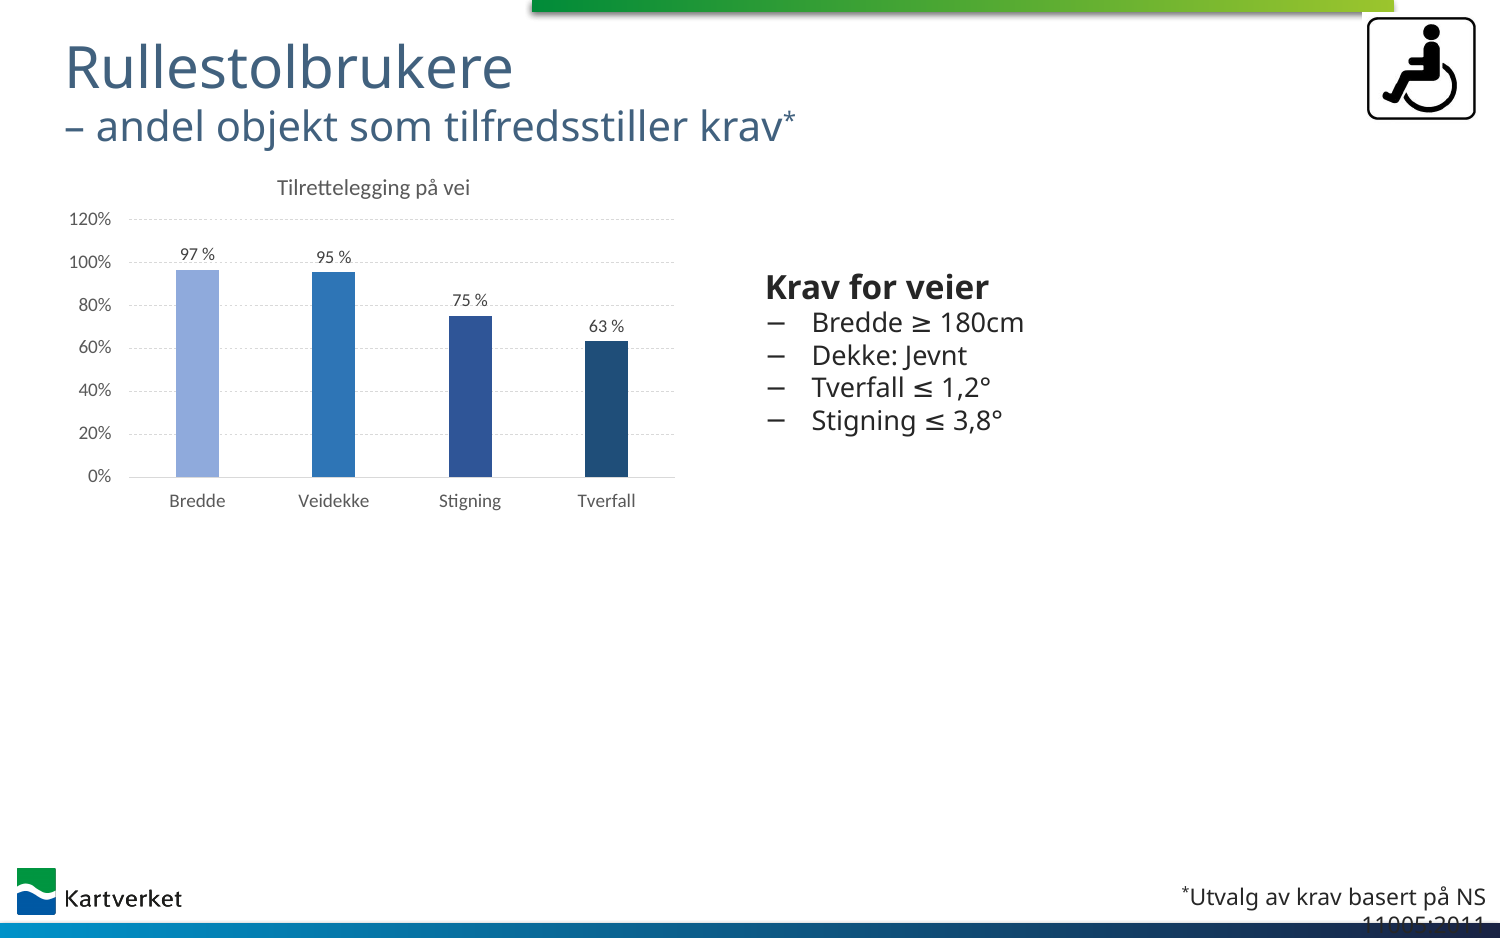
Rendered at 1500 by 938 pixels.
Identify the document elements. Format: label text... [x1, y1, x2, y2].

text_box Rullestolbrukere – andel objekt som tilfredsstiller krav* [49, 25, 1431, 158]
picture [1362, 12, 1481, 126]
text_box *Utvalg av krav basert på NS 11005:2011 [1068, 873, 1500, 938]
text_box Krav for veier Bredde ≥ 180cm Dekke: Jevnt Tverfall ≤ 1,2° Stigning ≤ 3,8° [750, 258, 1234, 444]
picture [62, 166, 686, 519]
